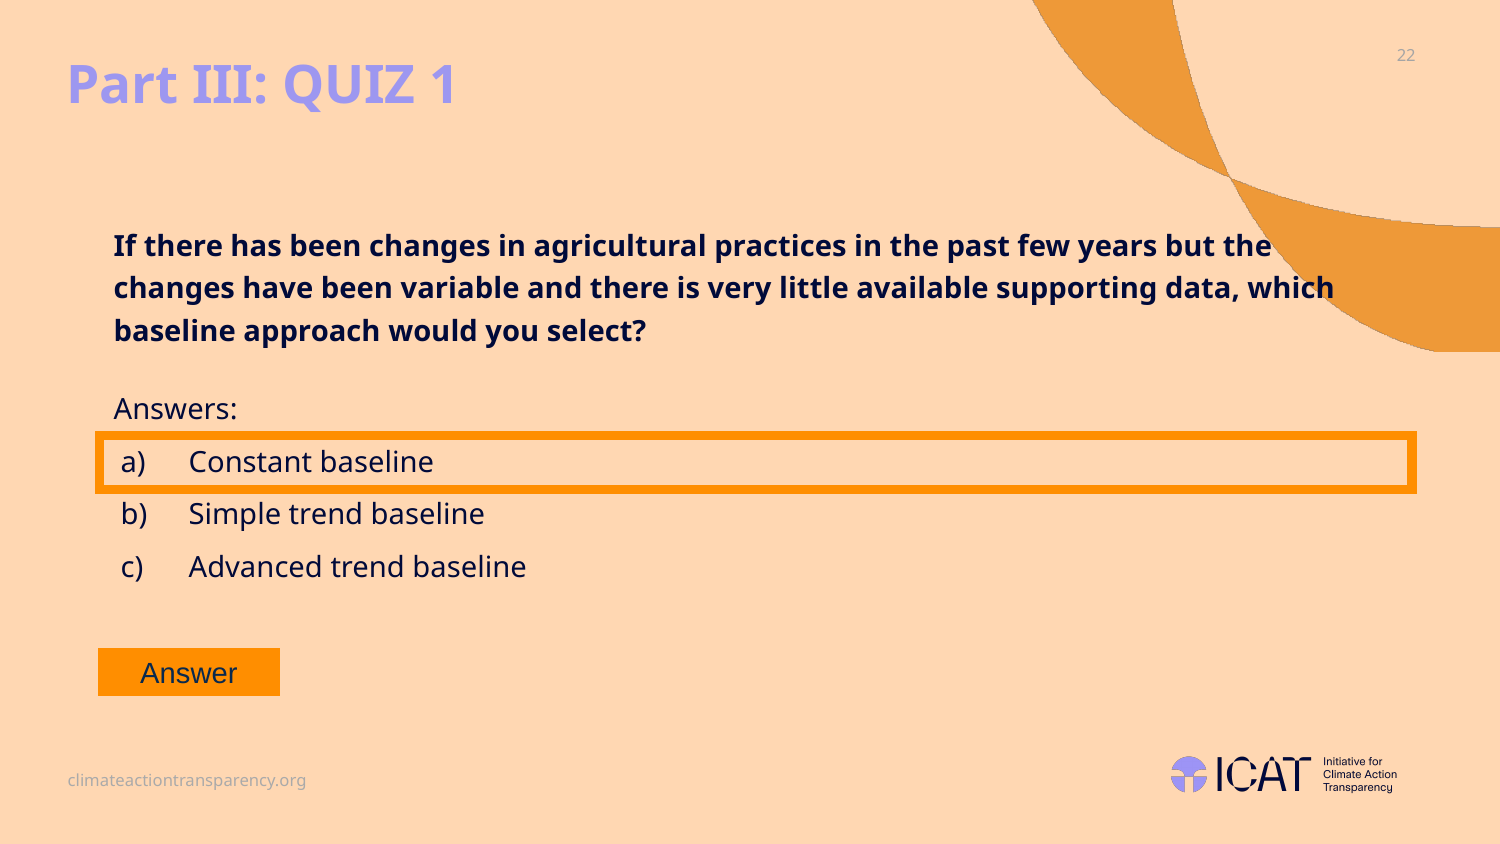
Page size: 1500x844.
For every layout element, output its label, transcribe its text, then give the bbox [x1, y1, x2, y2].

picture [1171, 724, 1430, 824]
list Chapter 7 [1412, 432, 1416, 493]
text_box Answer [99, 649, 279, 695]
list Answers: Constant baseline Simple trend baseline Advanced trend baseline [98, 387, 1412, 746]
list If there has been changes in agricultural practices in the past few years but the changes have been variable and there is very little available supporting data, which baseline approach would you select? [98, 204, 1416, 363]
picture [976, 0, 1500, 352]
text_box [99, 435, 1412, 490]
title Part III: QUIZ 1 [51, 35, 1449, 130]
